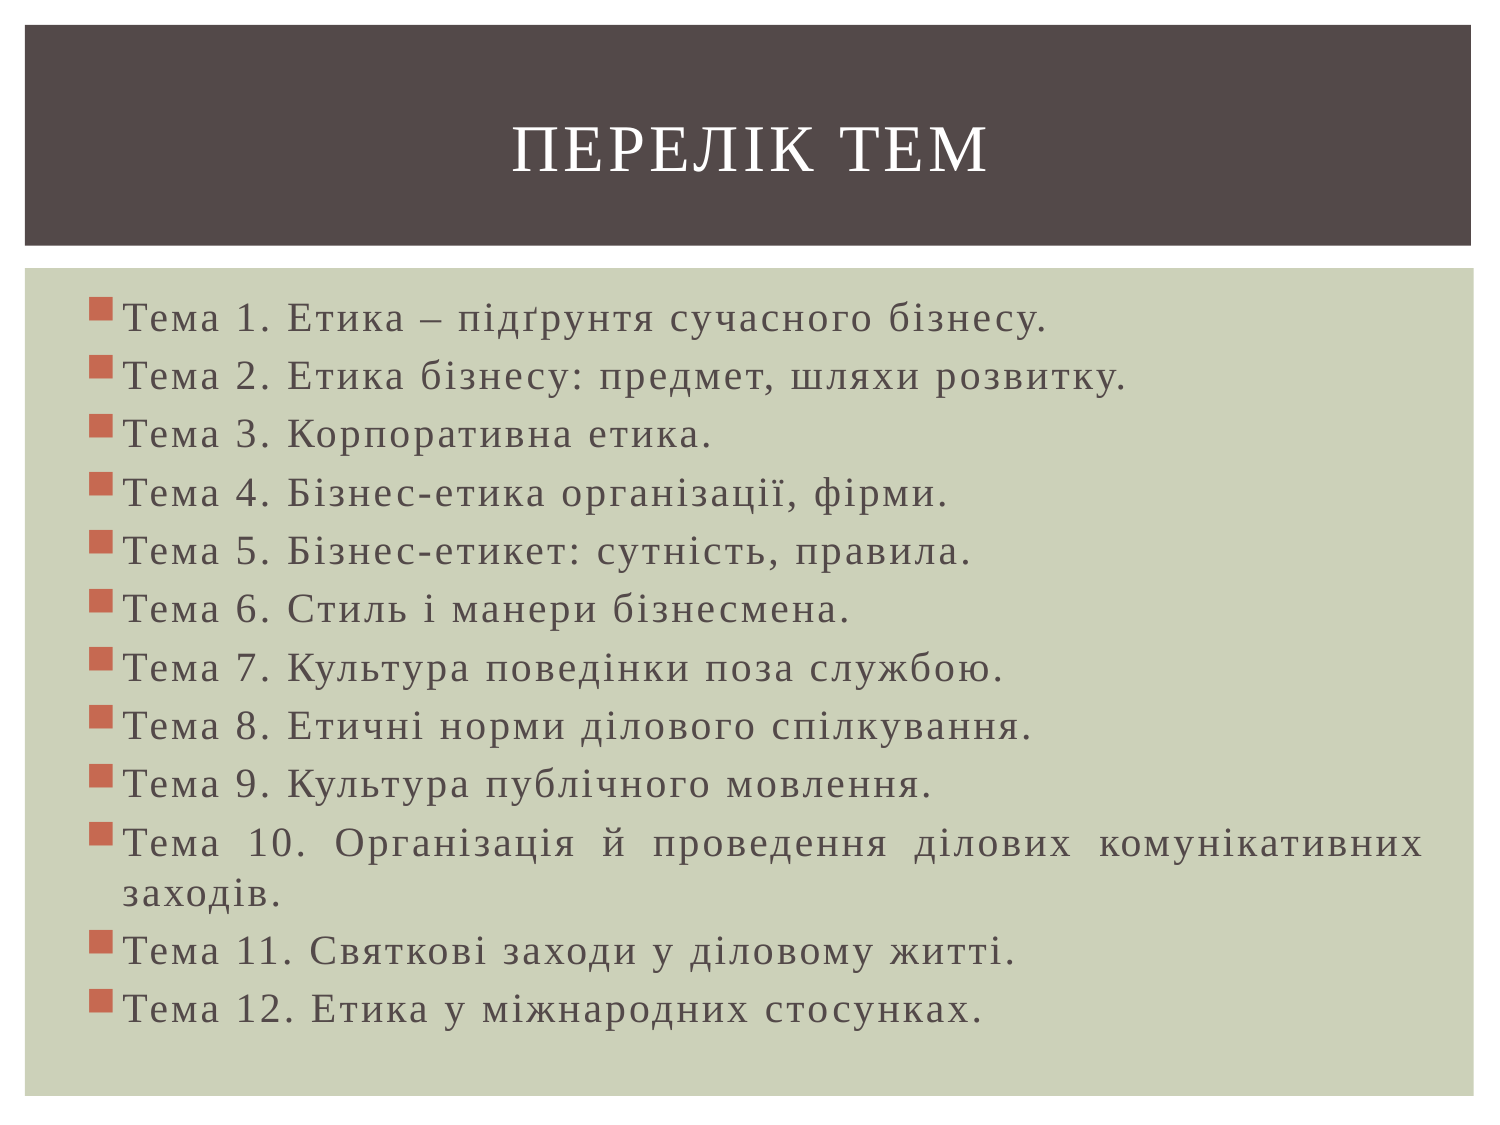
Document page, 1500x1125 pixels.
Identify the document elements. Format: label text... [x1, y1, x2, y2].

title Перелік тем [62, 58, 1438, 232]
list Тема 1. Етика – підґрунтя сучасного бізнесу. Тема 2. Етика бізнесу: предмет, шляхи розвитку. Тема 3. Корпоративна етика. Тема 4. Бізнес-етика організації, фірми. Тема 5. Бізнес-етикет: сутність, правила. Тема 6. Стиль і манери бізнесмена. Тема 7. Культура поведінки поза службою. Тема 8. Етичні норми ділового спілкування. Тема 9. Культура публічного мовлення. Тема 10. Організація й проведення ділових комунікативних заходів. Тема 11. Святкові заходи у діловому житті. Тема 12. Етика у міжнародних стосунках. [62, 281, 1442, 1005]
